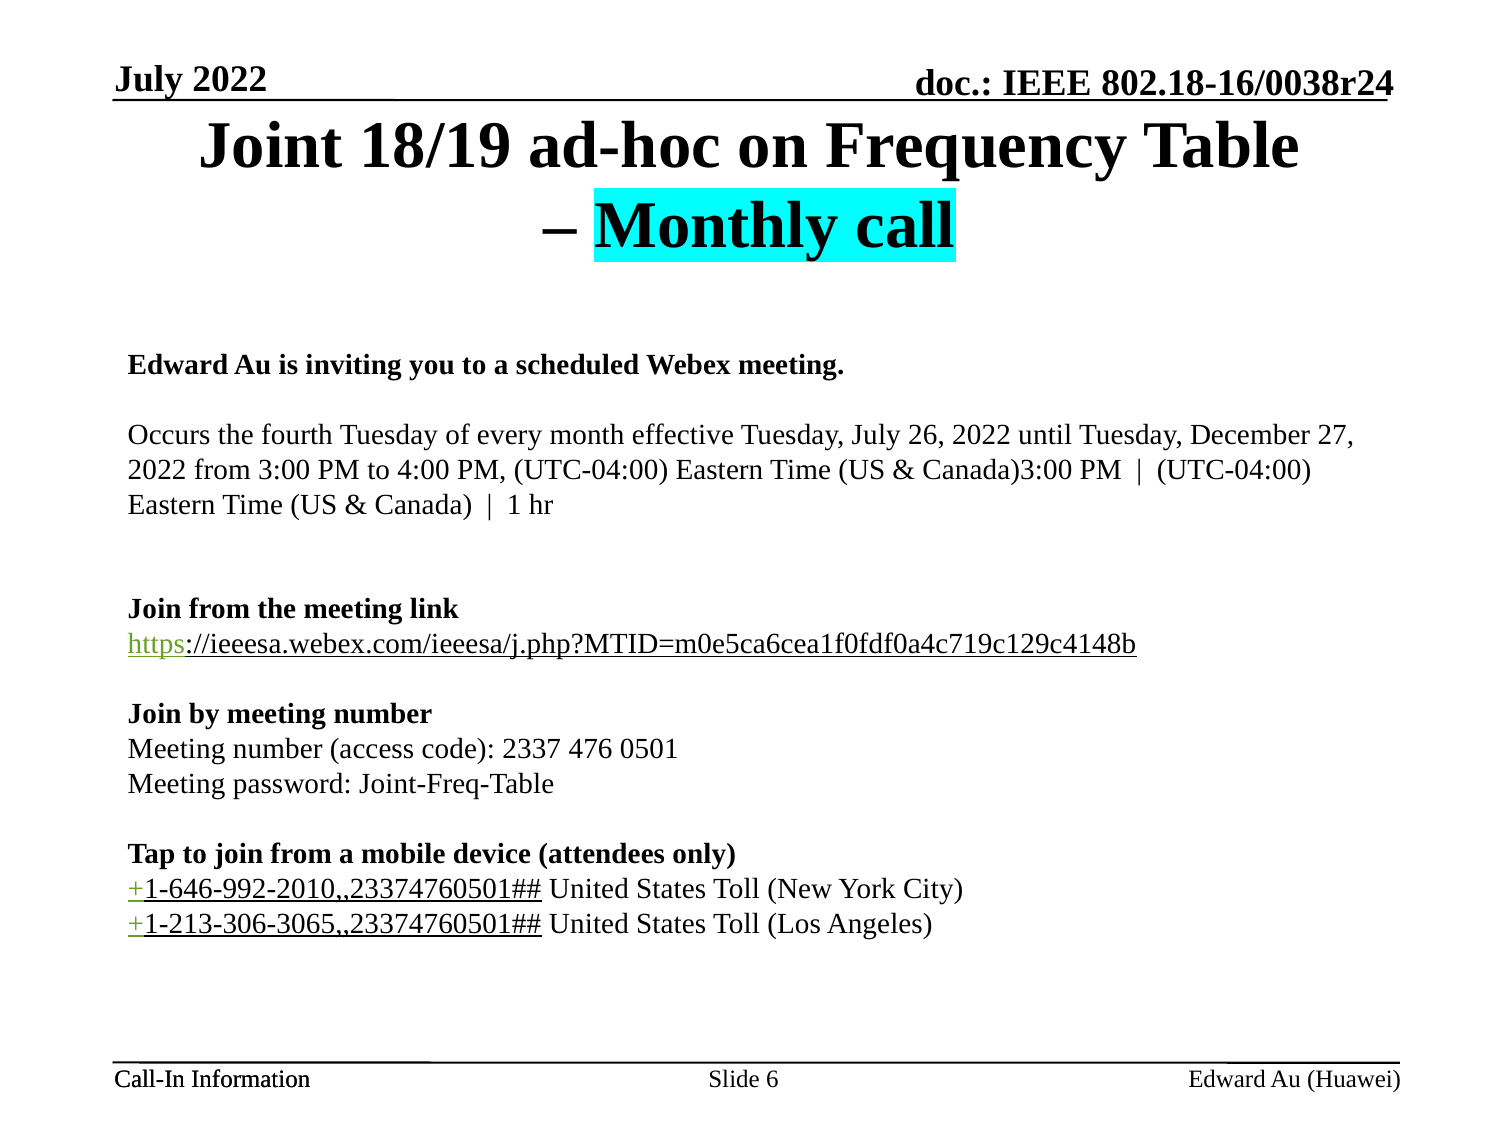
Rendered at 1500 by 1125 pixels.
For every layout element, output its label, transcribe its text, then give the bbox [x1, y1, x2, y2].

footer Edward Au (Huawei) [878, 1061, 1402, 1093]
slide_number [114, 54, 501, 99]
title Joint 18/19 ad-hoc on Frequency Table – Monthly call [112, 99, 1388, 263]
list Edward Au is inviting you to a scheduled Webex meeting. Occurs the fourth Tuesday of every month effective Tuesday, July 26, 2022 until Tuesday, December 27, 2022 from 3:00 PM to 4:00 PM, (UTC-04:00) Eastern Time (US & Canada)3:00 PM | (UTC-04:00) Eastern Time (US & Canada) | 1 hr Join from the meeting link https://ieeesa.webex.com/ieeesa/j.php?MTID=m0e5ca6cea1f0fdf0a4c719c129c4148b Join by meeting number Meeting number (access code): 2337 476 0501 Meeting password: Joint-Freq-Table Tap to join from a mobile device (attendees only) +1-646-992-2010,,23374760501## United States Toll (New York City) +1-213-306-3065,,23374760501## United States Toll (Los Angeles) [112, 337, 1402, 1001]
slide_number Slide 6 [687, 1061, 800, 1123]
